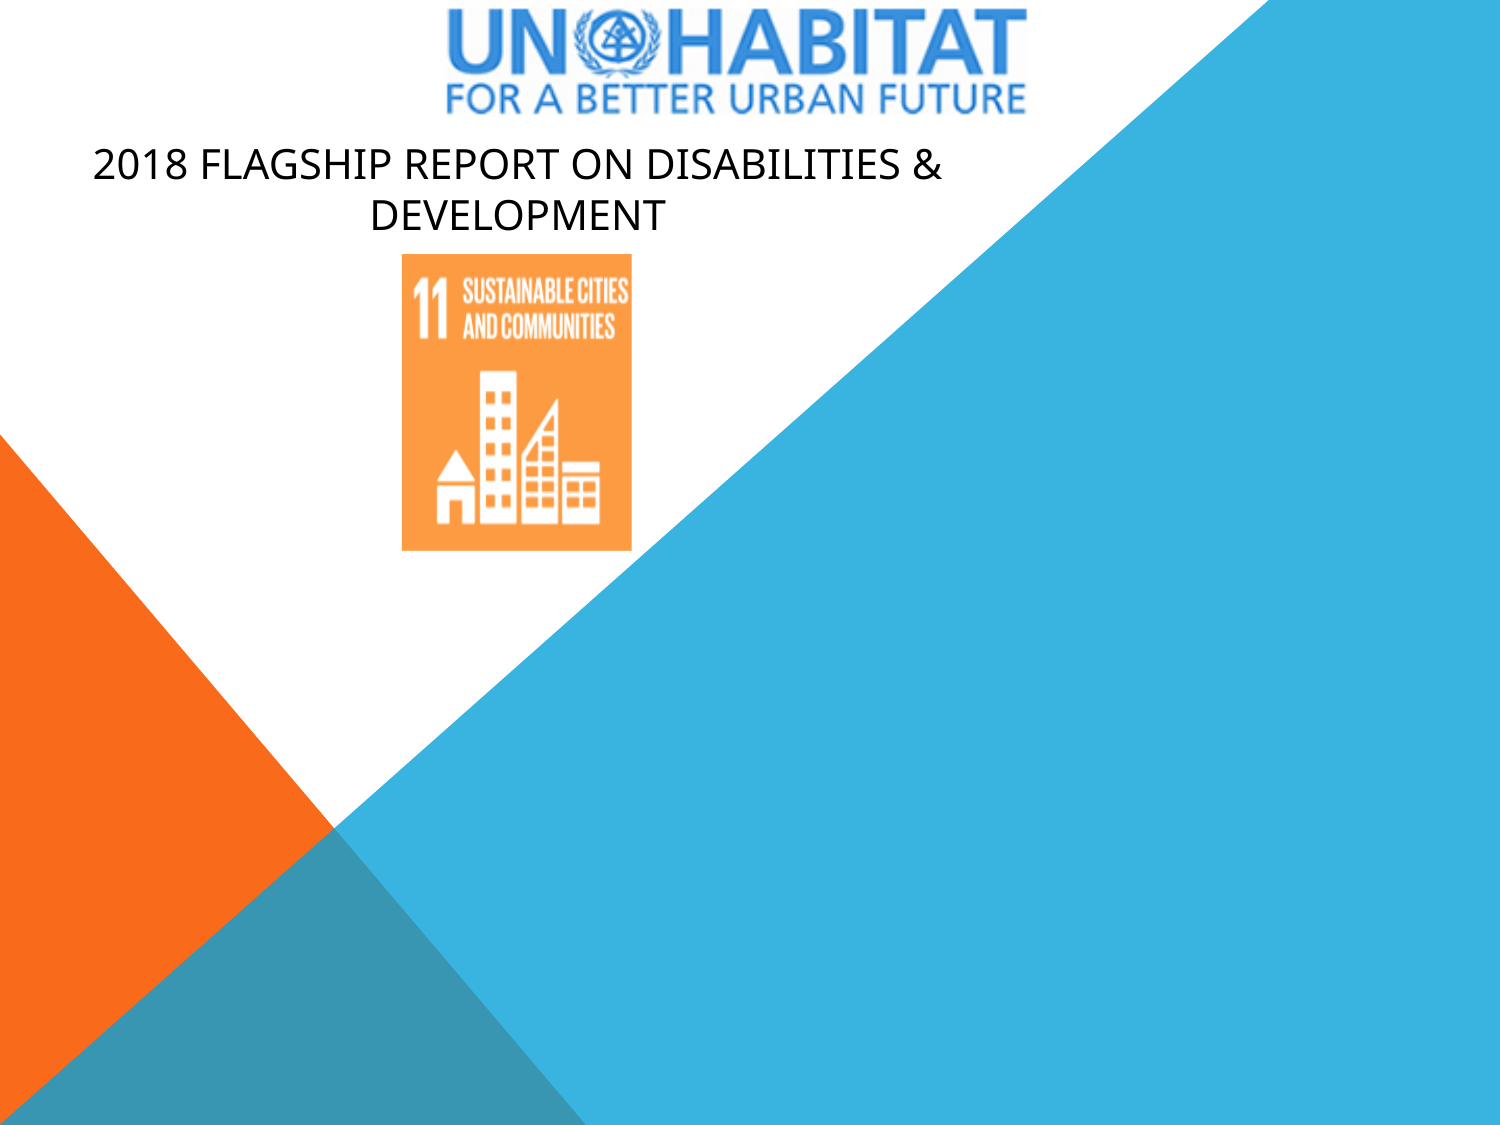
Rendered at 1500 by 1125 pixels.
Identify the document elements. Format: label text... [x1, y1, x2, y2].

picture [428, 0, 1071, 126]
title 2018 Flagship Report on Disabilities & Development [0, 166, 1036, 240]
picture [401, 253, 632, 551]
